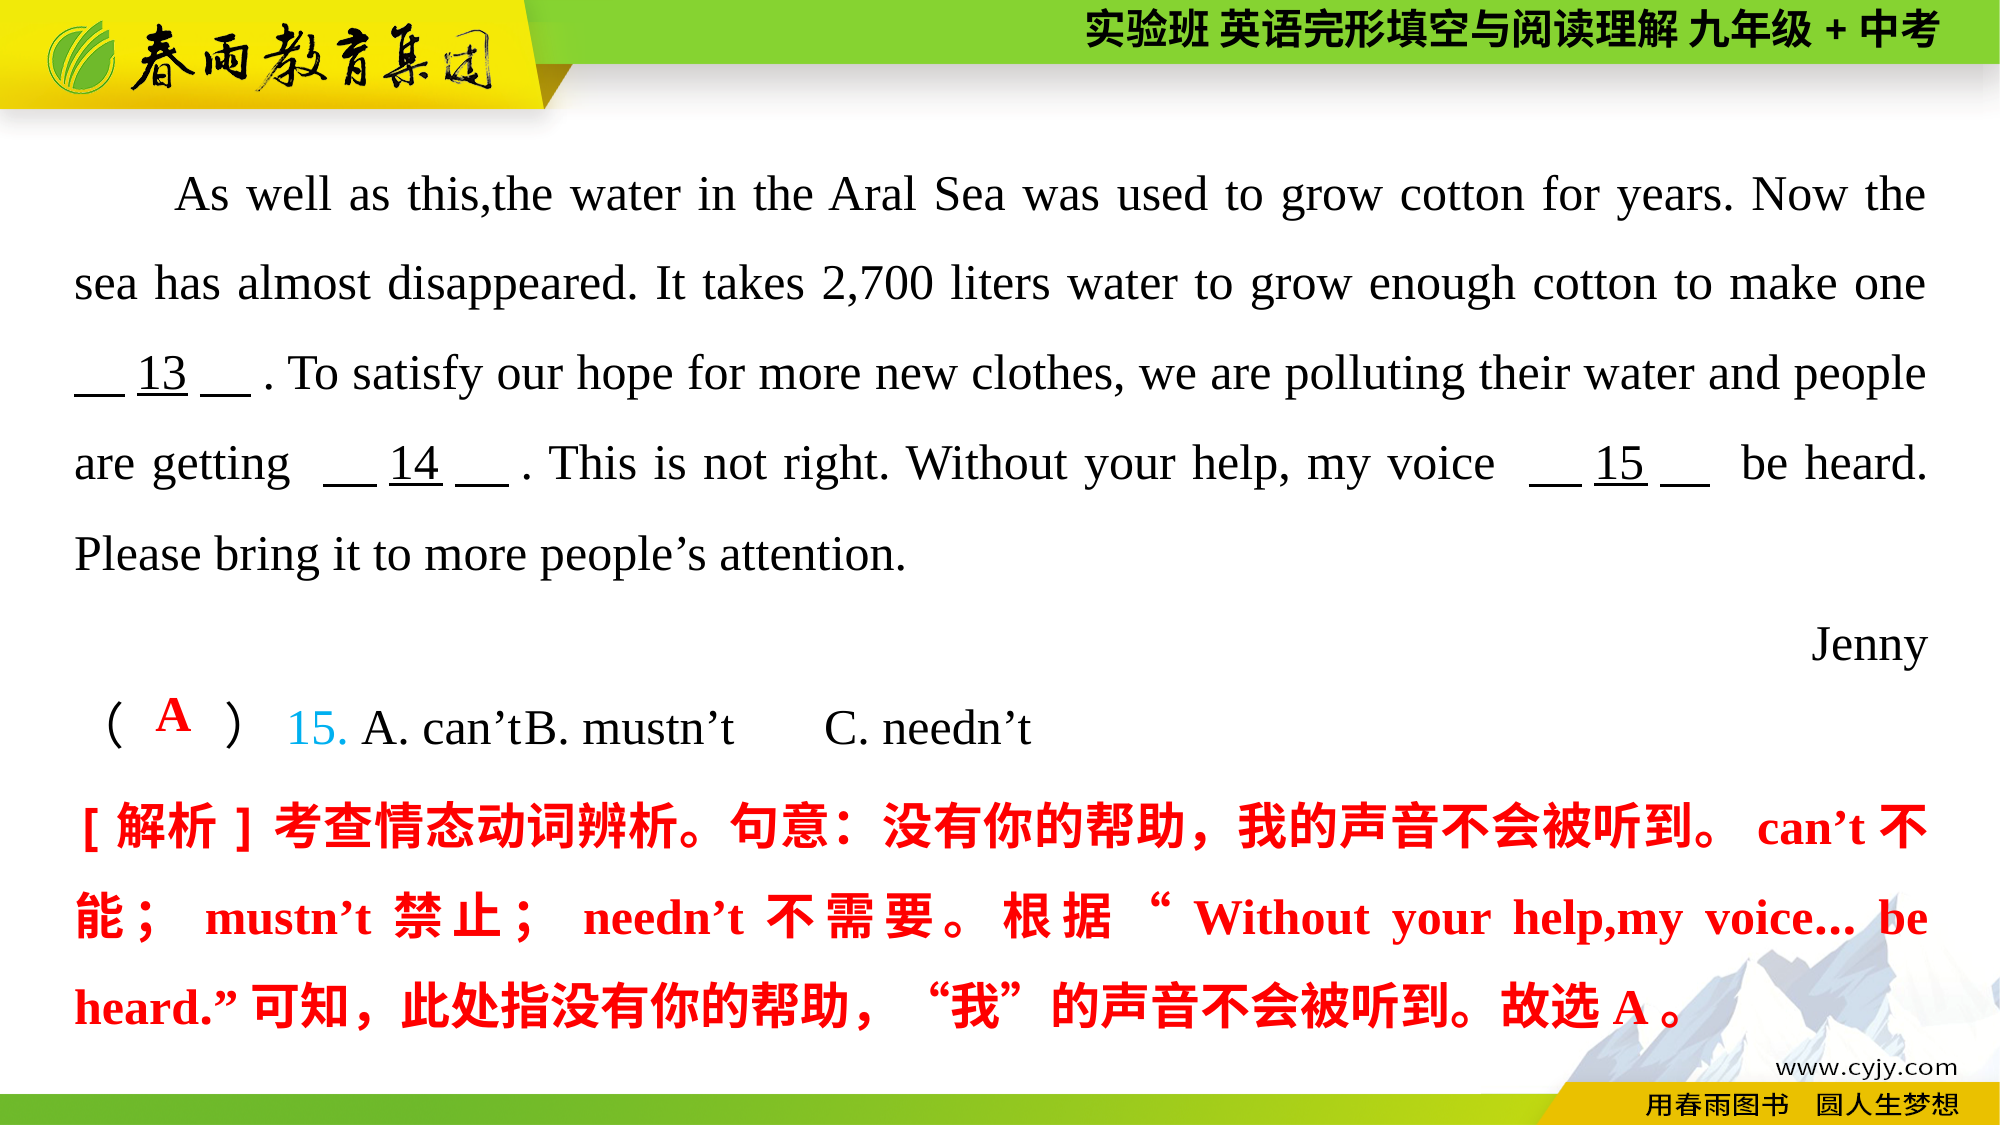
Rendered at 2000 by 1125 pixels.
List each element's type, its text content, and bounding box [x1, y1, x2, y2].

text_box [解析]考查情态动词辨析。句意：没有你的帮助，我的声音不会被听到。can’t不能；mustn’t禁止；needn’t不需要。根据“Without your help,my voice... be heard.”可知，此处指没有你的帮助，“我”的声音不会被听到。故选A。 [59, 762, 1944, 1042]
text_box A [140, 674, 207, 749]
text_box （ ）15. A. can’t B. mustn’t C. needn’t [59, 683, 1944, 762]
list As well as this,the water in the Aral Sea was used to grow cotton for years. Now the sea has almost disappeared. It takes 2,700 liters water to grow enough cotton to make one 13 . To satisfy our hope for more new clothes, we are polluting their water and people are getting 14 . This is not right. Without your help, my voice 15 be heard. Please bring it to more people’s attention. Jenny [59, 122, 1944, 683]
picture [0, 0, 2000, 1125]
